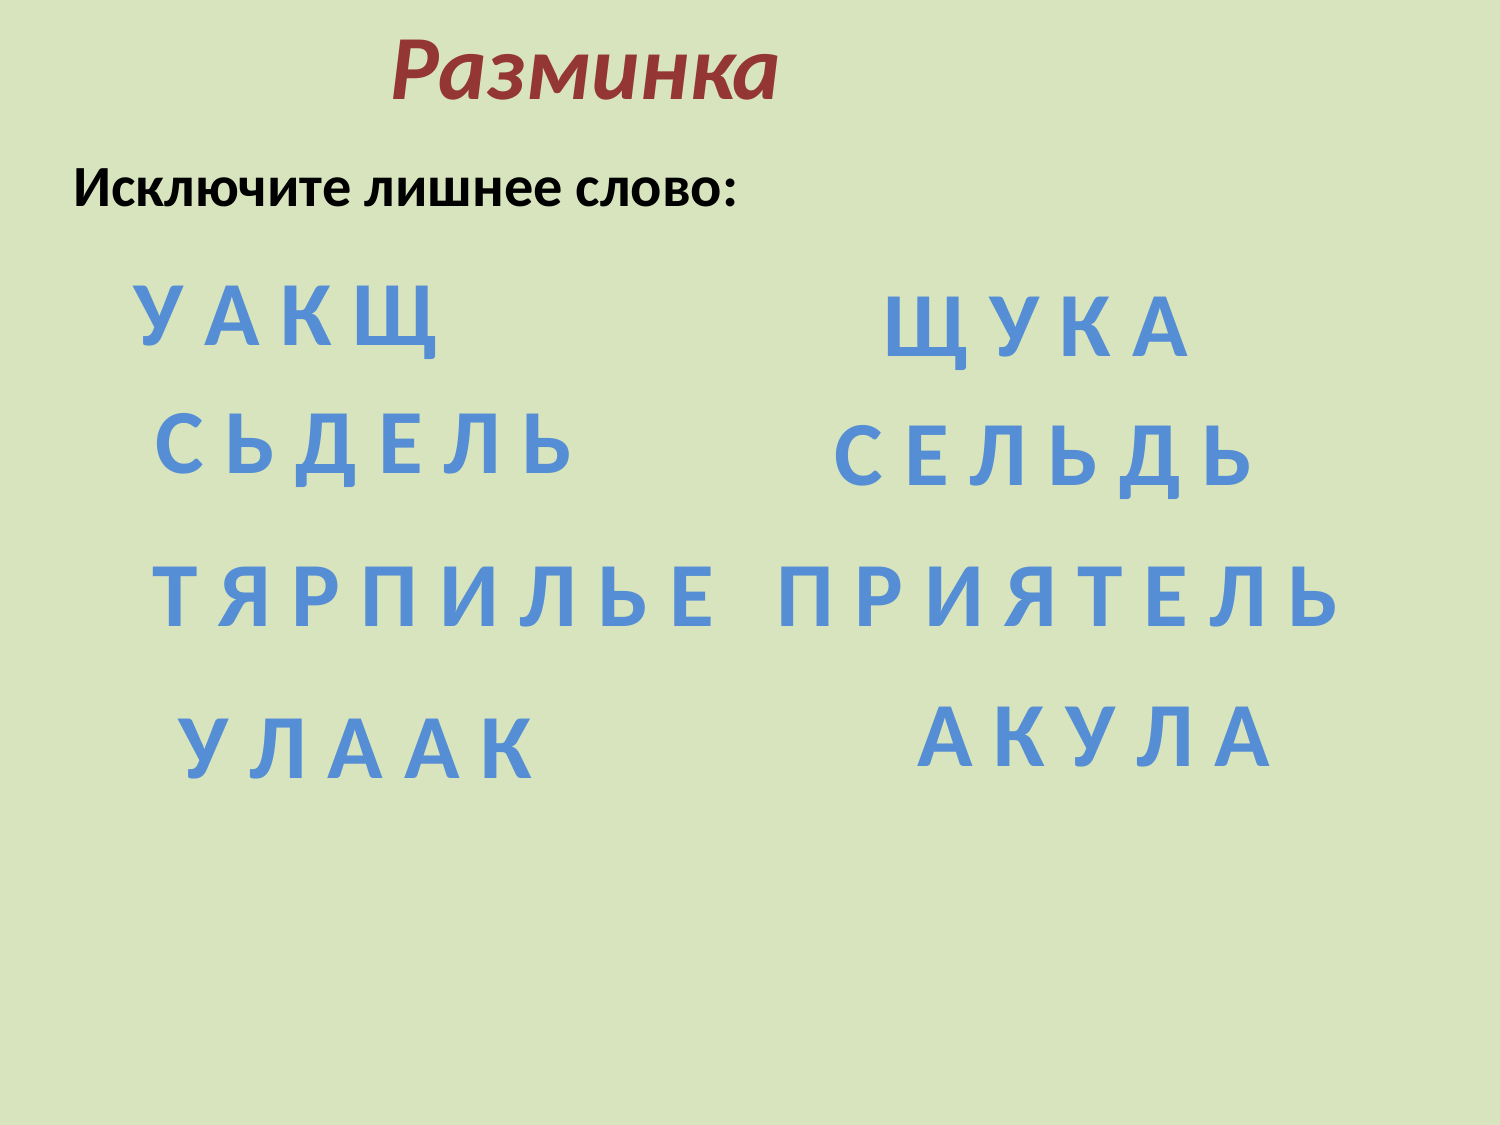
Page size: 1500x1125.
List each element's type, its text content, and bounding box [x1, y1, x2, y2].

text_box С Ь Д Е Л Ь [140, 374, 692, 500]
text_box А К У Л А [902, 667, 1360, 793]
text_box П Р И Я Т Е Л Ь [761, 527, 1500, 652]
text_box Т Я Р П И Л Ь Е [128, 527, 761, 652]
text_box У Л А А К [163, 679, 633, 805]
text_box Исключите лишнее слово: [58, 140, 891, 226]
text_box Разминка [152, 0, 973, 126]
text_box С Е Л Ь Д Ь [820, 386, 1383, 512]
text_box Щ У К А [868, 257, 1204, 383]
text_box У А К Щ [118, 246, 454, 371]
